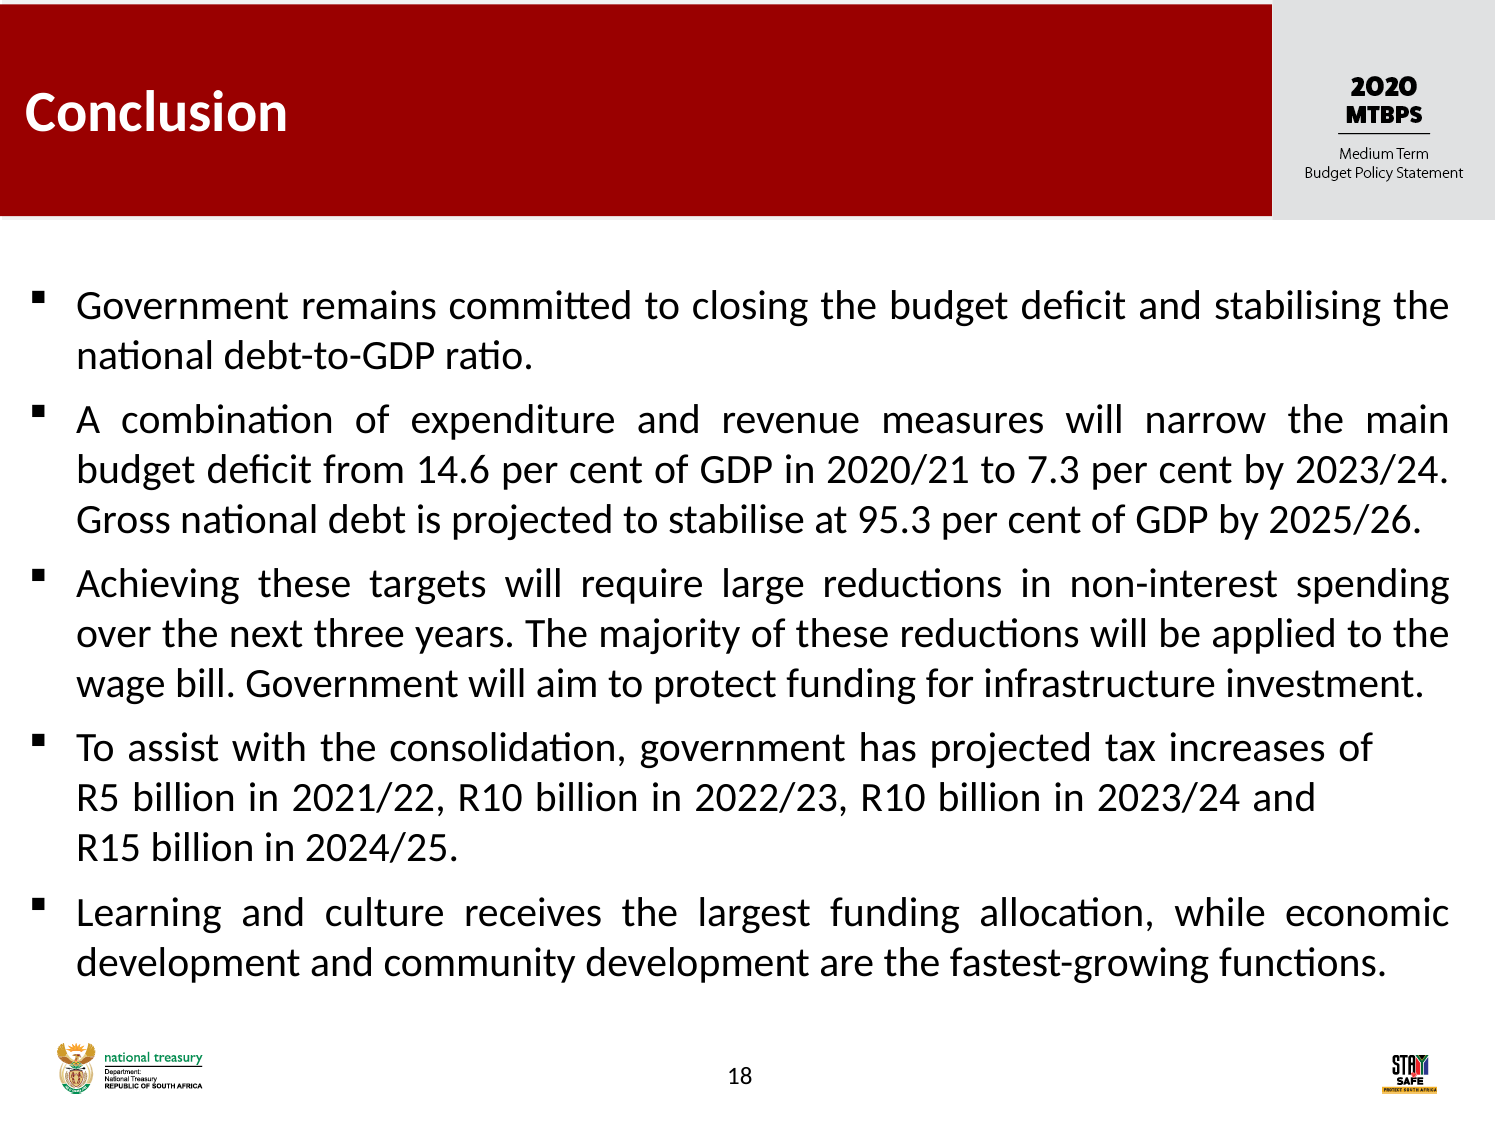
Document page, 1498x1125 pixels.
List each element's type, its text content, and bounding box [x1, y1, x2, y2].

slide_number 17 [549, 1044, 930, 1105]
text_box [0, 4, 1272, 217]
picture [2, 0, 1495, 220]
picture [57, 1043, 1437, 1094]
text_box Government remains committed to closing the budget deficit and stabilising the national debt-to-GDP ratio. A combination of expenditure and revenue measures will narrow the main budget deficit from 14.6 per cent of GDP in 2020/21 to 7.3 per cent by 2023/24. Gross national debt is projected to stabilise at 95.3 per cent of GDP by 2025/26. Achieving these targets will require large reductions in non-interest spending over the next three years. The majority of these reductions will be applied to the wage bill. Government will aim to protect funding for infrastructure investment. To assist with the consolidation, government has projected tax increases of R5 billion in 2021/22, R10 billion in 2022/23, R10 billion in 2023/24 and R15 billion in 2024/25. Learning and culture receives the largest funding allocation, while economic development and community development are the fastest-growing functions. [14, 270, 1466, 992]
text_box Conclusion [10, 5, 1272, 212]
